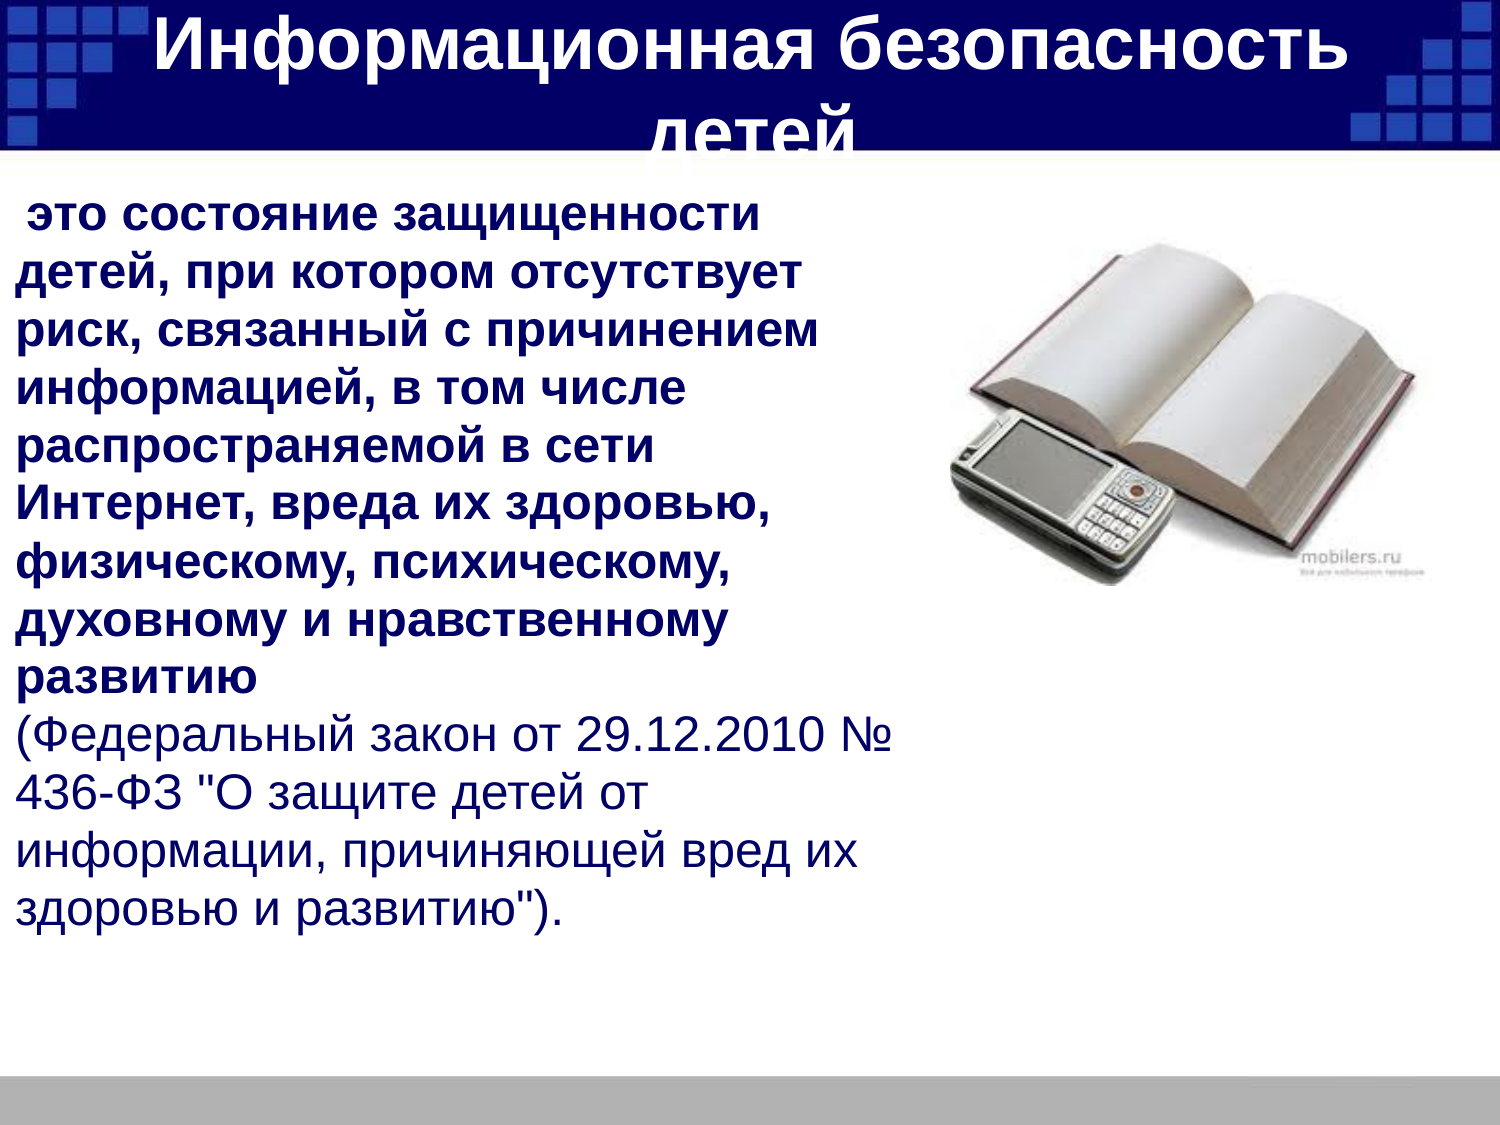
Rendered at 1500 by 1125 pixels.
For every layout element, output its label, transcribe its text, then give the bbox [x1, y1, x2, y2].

picture [0, 0, 1500, 1125]
title Информационная безопасность детей [76, 30, 1428, 138]
list это состояние защищенности детей, при котором отсутствует риск, связанный с причинением информацией, в том числе распространяемой в сети Интернет, вреда их здоровью, физическому, психическому, духовному и нравственному развитию (Федеральный закон от 29.12.2010 № 436-ФЗ "О защите детей от информации, причиняющей вред их здоровью и развитию"). [0, 184, 922, 1018]
